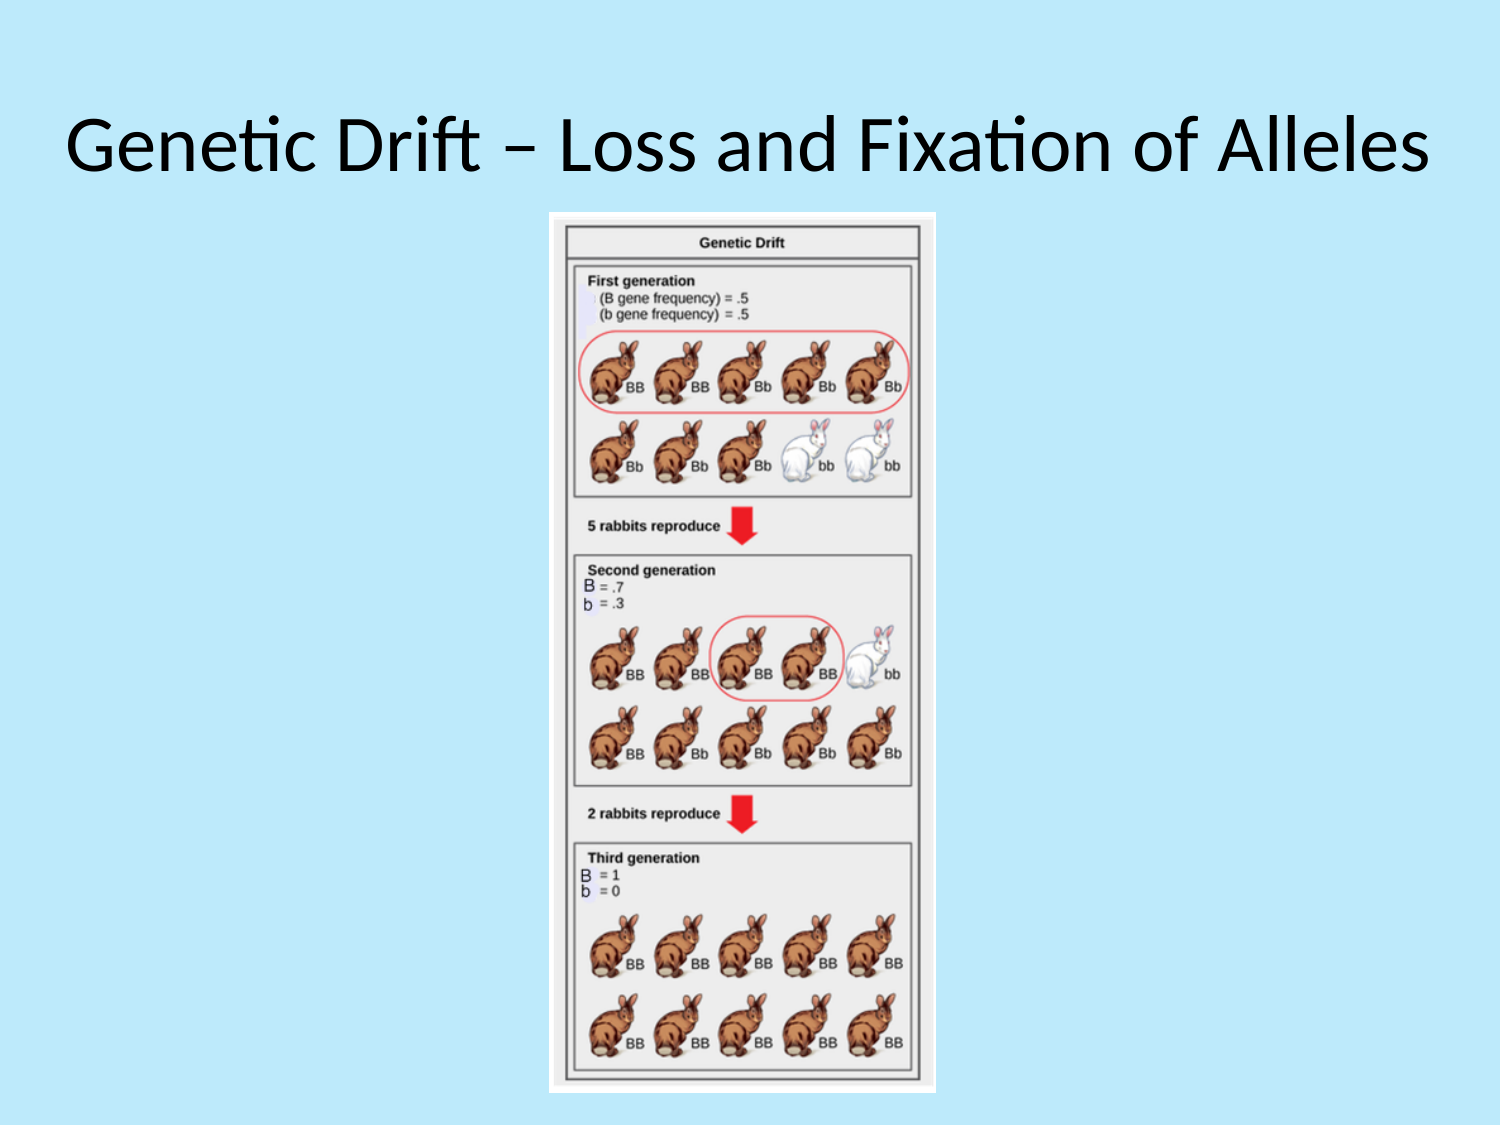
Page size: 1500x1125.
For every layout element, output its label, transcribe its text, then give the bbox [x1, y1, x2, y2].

picture [549, 212, 936, 1093]
title Genetic Drift – Loss and Fixation of Alleles [12, 45, 1488, 233]
